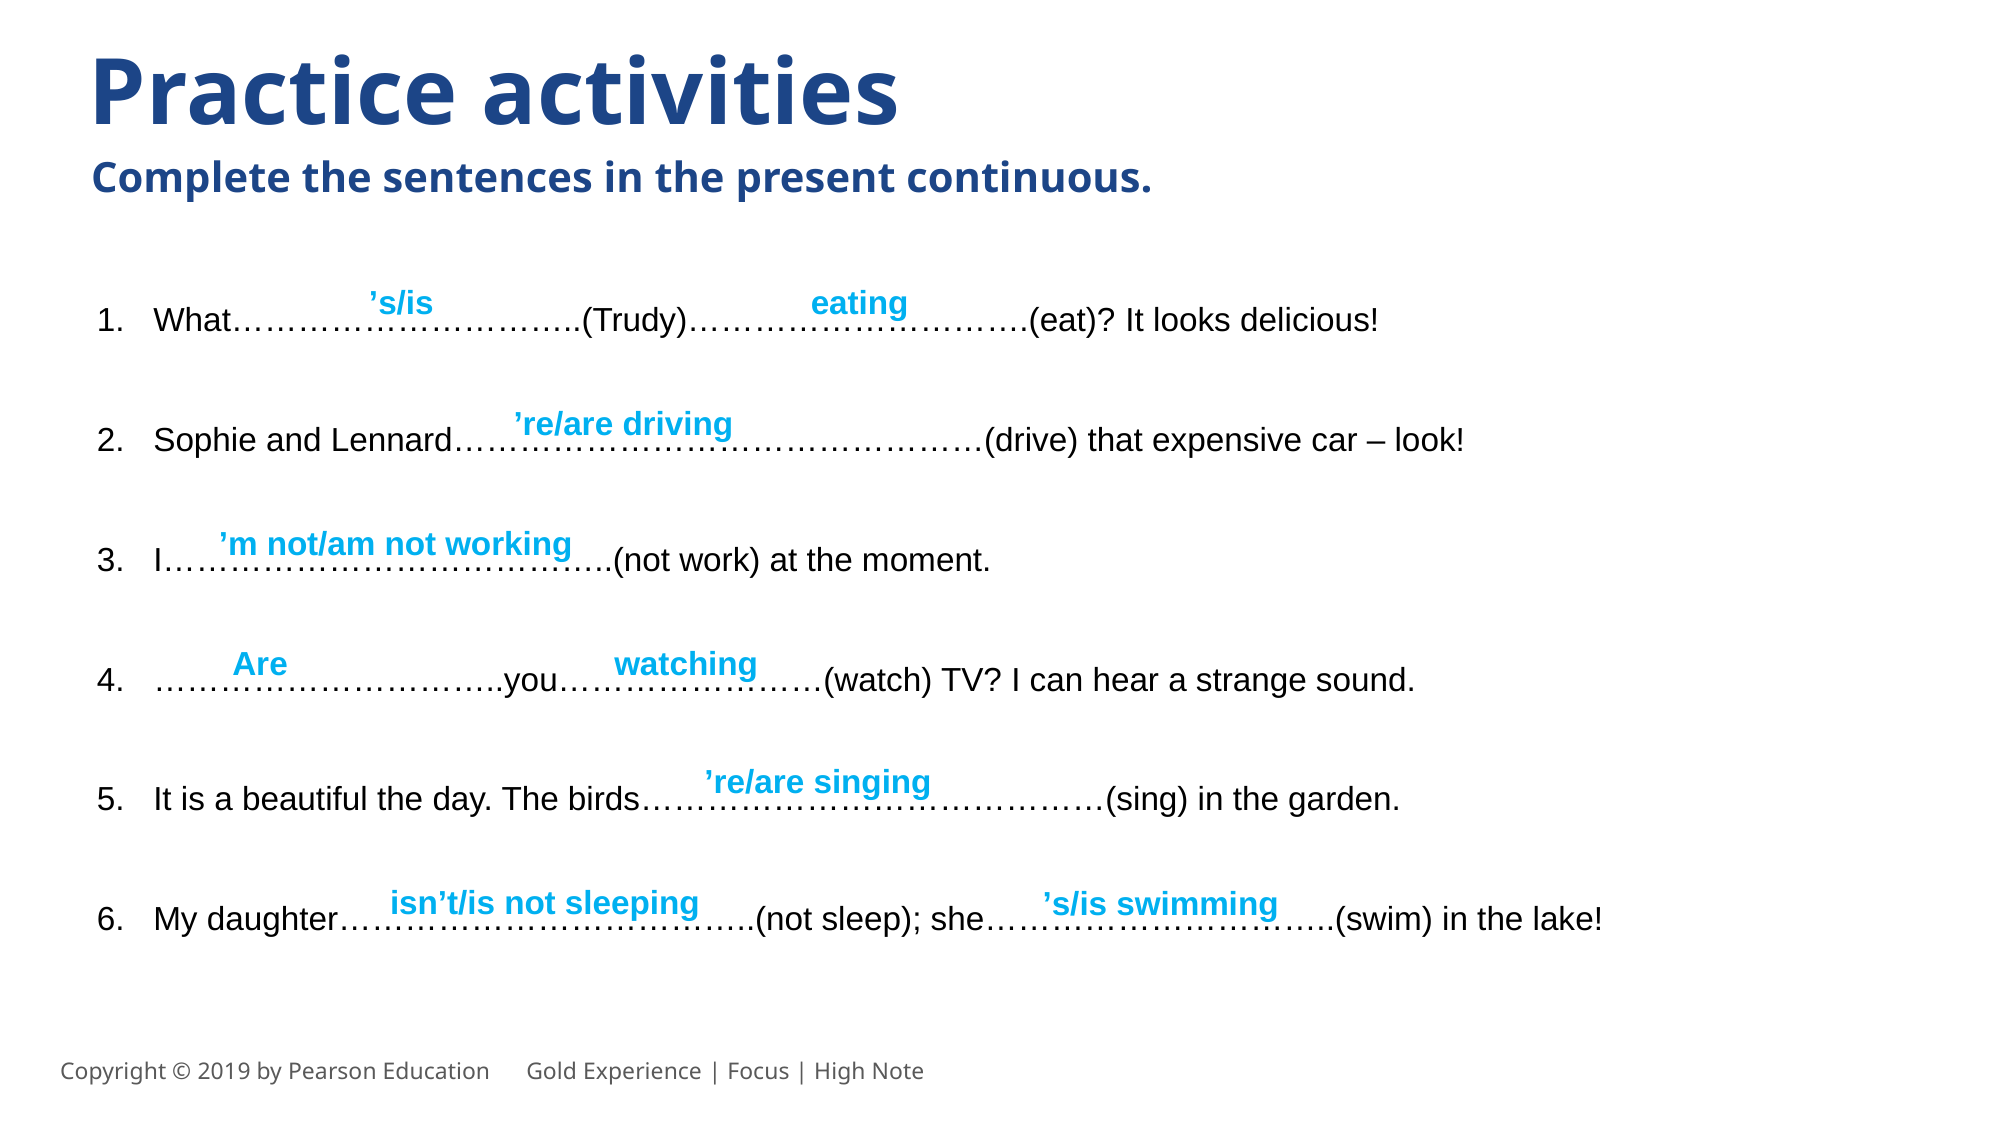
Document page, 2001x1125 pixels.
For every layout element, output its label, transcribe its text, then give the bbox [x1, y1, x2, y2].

text_box Practice activities [73, 37, 1181, 169]
text_box isn’t/is not sleeping [375, 874, 715, 929]
text_box eating [796, 274, 924, 329]
text_box ’s/is swimming [1027, 874, 1294, 930]
text_box Are [217, 635, 303, 690]
text_box ’s/is [354, 274, 449, 329]
text_box ’re/are driving [498, 394, 758, 450]
text_box Complete the sentences in the present continuous. [76, 148, 1960, 217]
text_box What…………………………..(Trudy)………………………….(eat)? It looks delicious! Sophie and Lennard…………………………………………(drive) that expensive car – look! I…………………………………..(not work) at the moment. …………………………..you……………………(watch) TV? I can hear a strange sound. It is a beautiful the day. The birds……………………………………(sing) in the garden. My daughter………………………………..(not sleep); she…………………………..(swim) in the lake! [82, 251, 1958, 945]
text_box watching [599, 635, 774, 690]
footer Copyright © 2019 by Pearson Education Gold Experience | Focus | High Note [45, 1040, 1084, 1101]
text_box ’re/are singing [689, 752, 947, 808]
text_box ’m not/am not working [204, 514, 588, 570]
